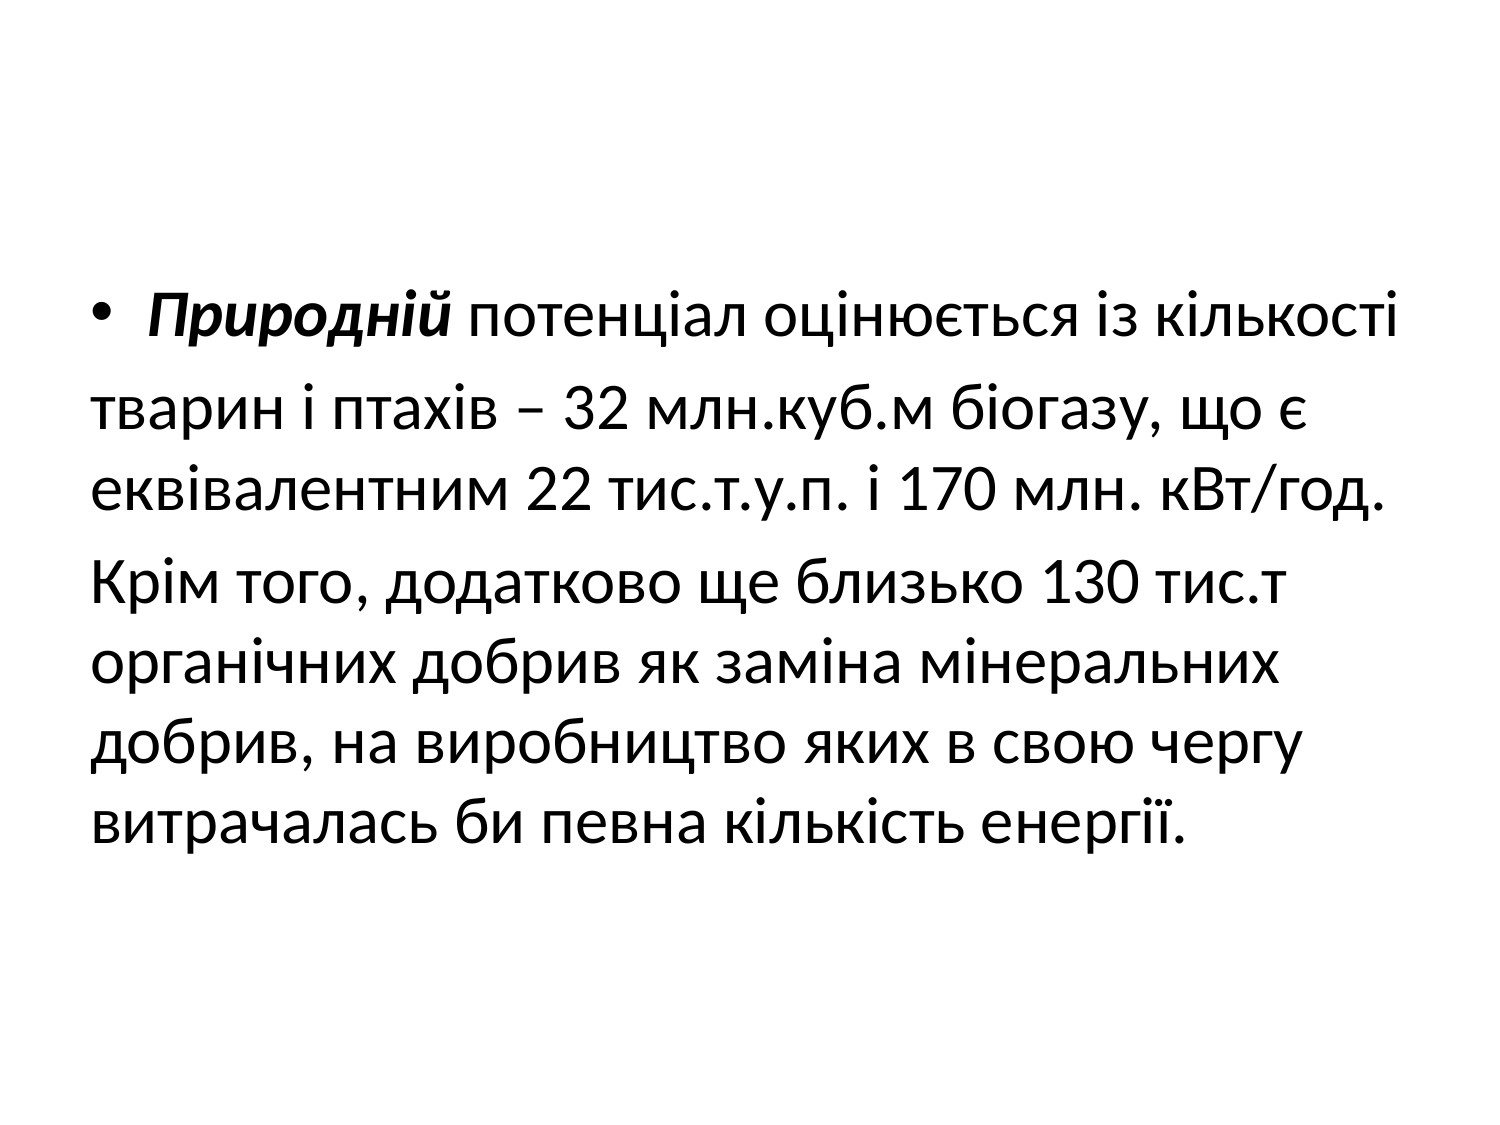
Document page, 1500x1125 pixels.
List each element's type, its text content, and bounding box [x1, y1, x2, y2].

list Природній потенціал оцінюється із кількості тварин і птахів – 32 млн.куб.м біогазу, що є еквівалентним 22 тис.т.у.п. і 170 млн. кВт/год. Крім того, додатково ще близько 130 тис.т органічних добрив як заміна мінеральних добрив, на виробництво яких в свою чергу витрачалась би певна кількість енергії. [75, 262, 1425, 1005]
